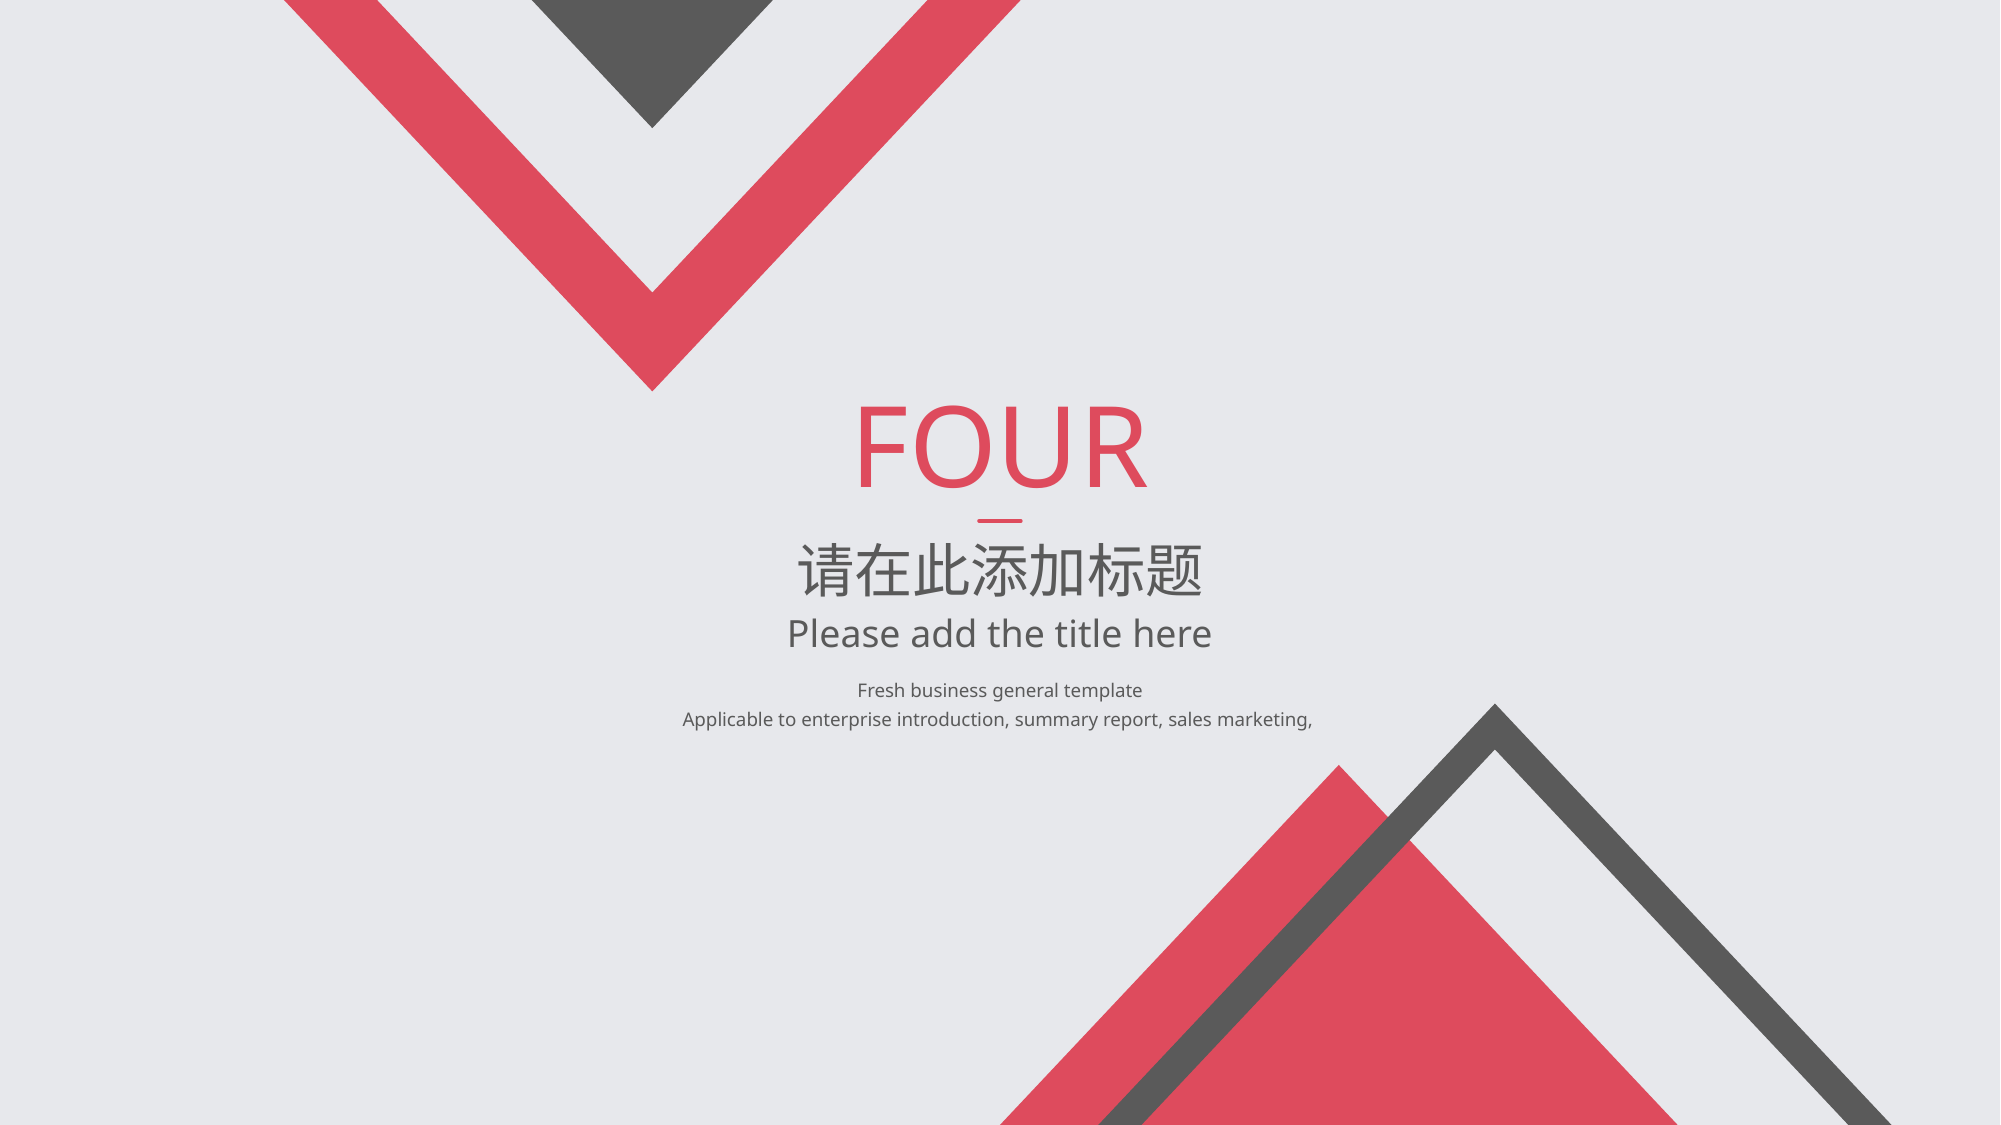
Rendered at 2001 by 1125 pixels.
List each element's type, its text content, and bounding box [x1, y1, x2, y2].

text_box [1144, 841, 1680, 1125]
text_box [998, 763, 1388, 1125]
text_box Please add the title here [771, 612, 1228, 663]
text_box [282, 0, 1023, 393]
text_box [1096, 702, 1894, 1125]
text_box Fresh business general template Applicable to enterprise introduction, summary report, sales marketing, [624, 664, 1375, 738]
text_box FOUR [725, 367, 1275, 518]
text_box 请在此添加标题 [709, 526, 1291, 612]
text_box [530, 0, 775, 130]
